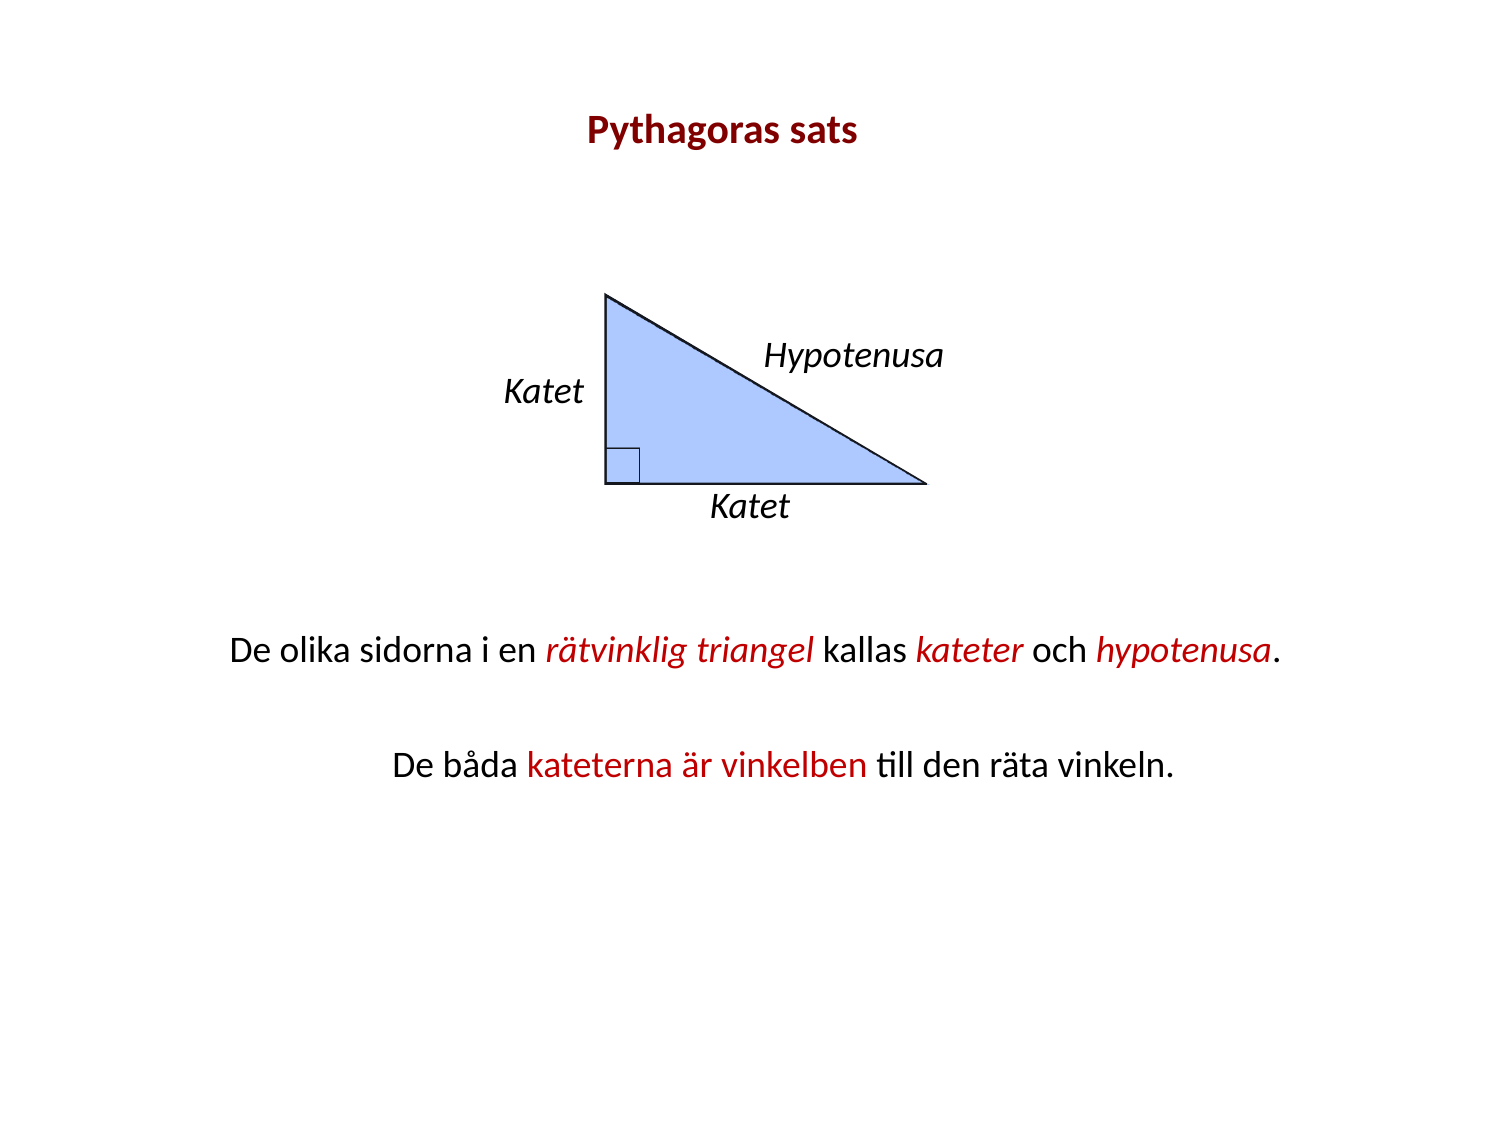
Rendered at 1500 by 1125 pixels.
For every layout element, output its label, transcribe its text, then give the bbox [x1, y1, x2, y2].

text_box De båda kateterna är vinkelben till den räta vinkeln. [377, 733, 1208, 793]
text_box Pythagoras sats [572, 94, 874, 159]
picture [604, 292, 931, 486]
text_box De olika sidorna i en rätvinklig triangel kallas kateter och hypotenusa. [214, 618, 1320, 678]
text_box Katet [694, 493, 840, 534]
text_box Katet [488, 358, 598, 419]
text_box Hypotenusa [935, 322, 1010, 383]
